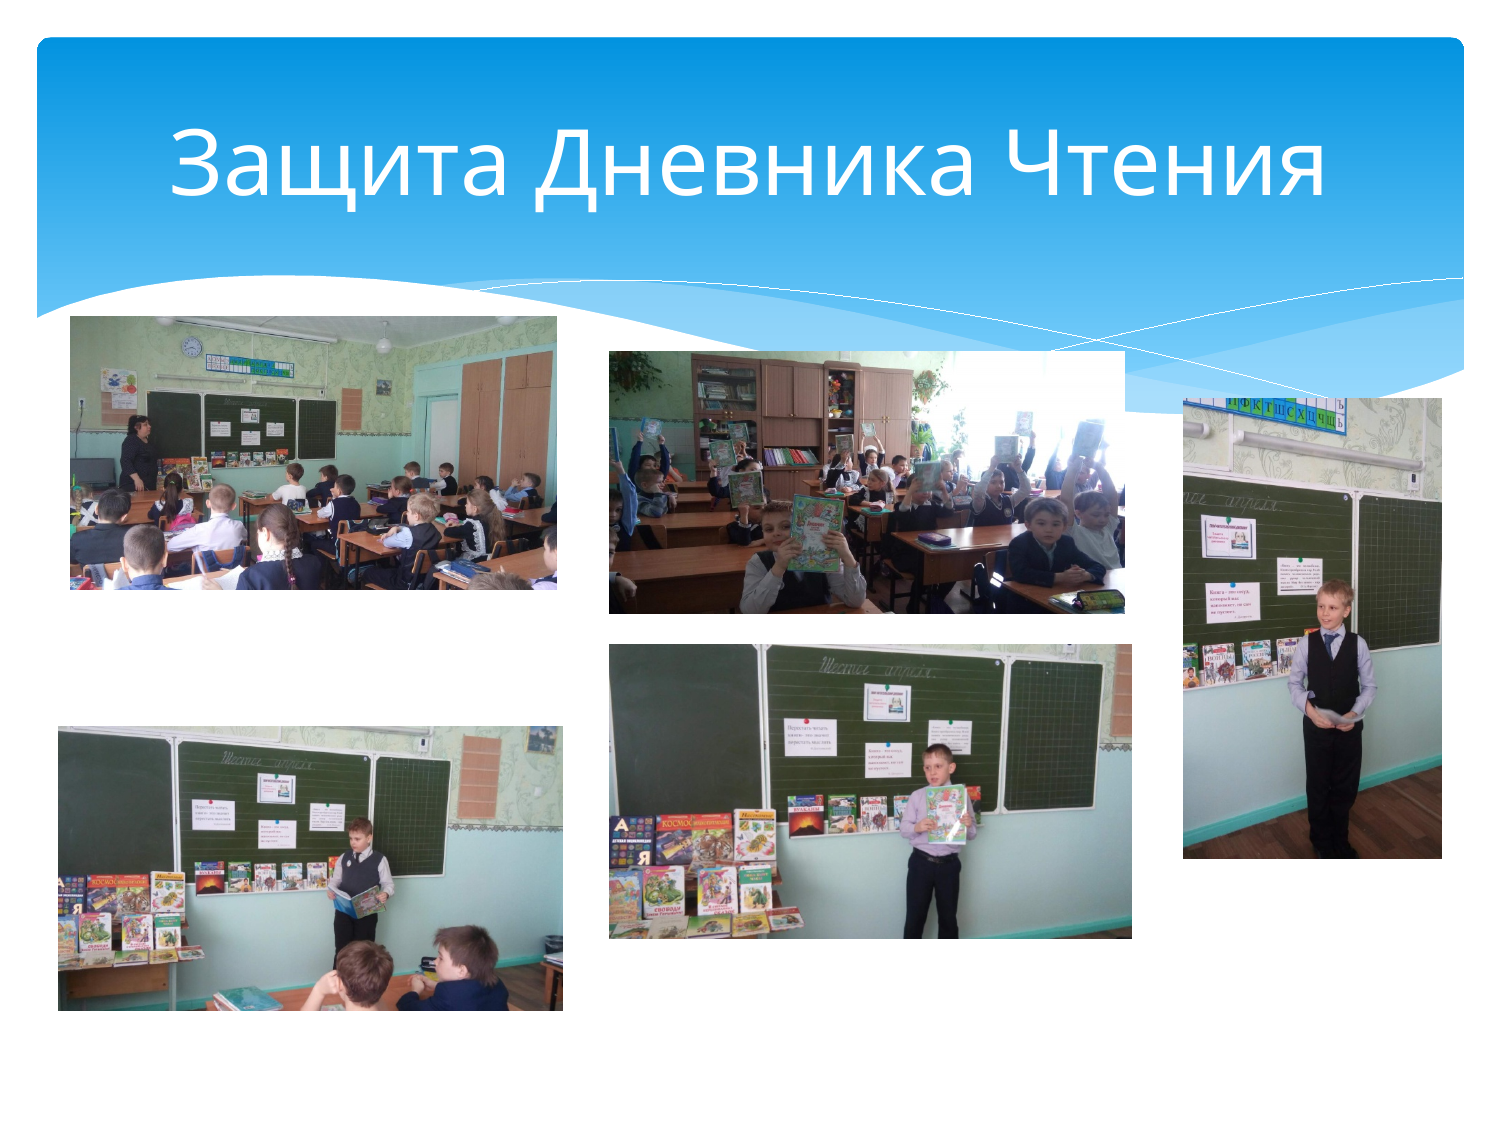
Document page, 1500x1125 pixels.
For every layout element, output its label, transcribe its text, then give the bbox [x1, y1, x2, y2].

picture [70, 316, 557, 590]
picture [58, 726, 563, 1011]
picture [609, 644, 1133, 940]
picture [1183, 398, 1442, 859]
title Защита Дневника Чтения [75, 55, 1425, 261]
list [609, 351, 1126, 614]
